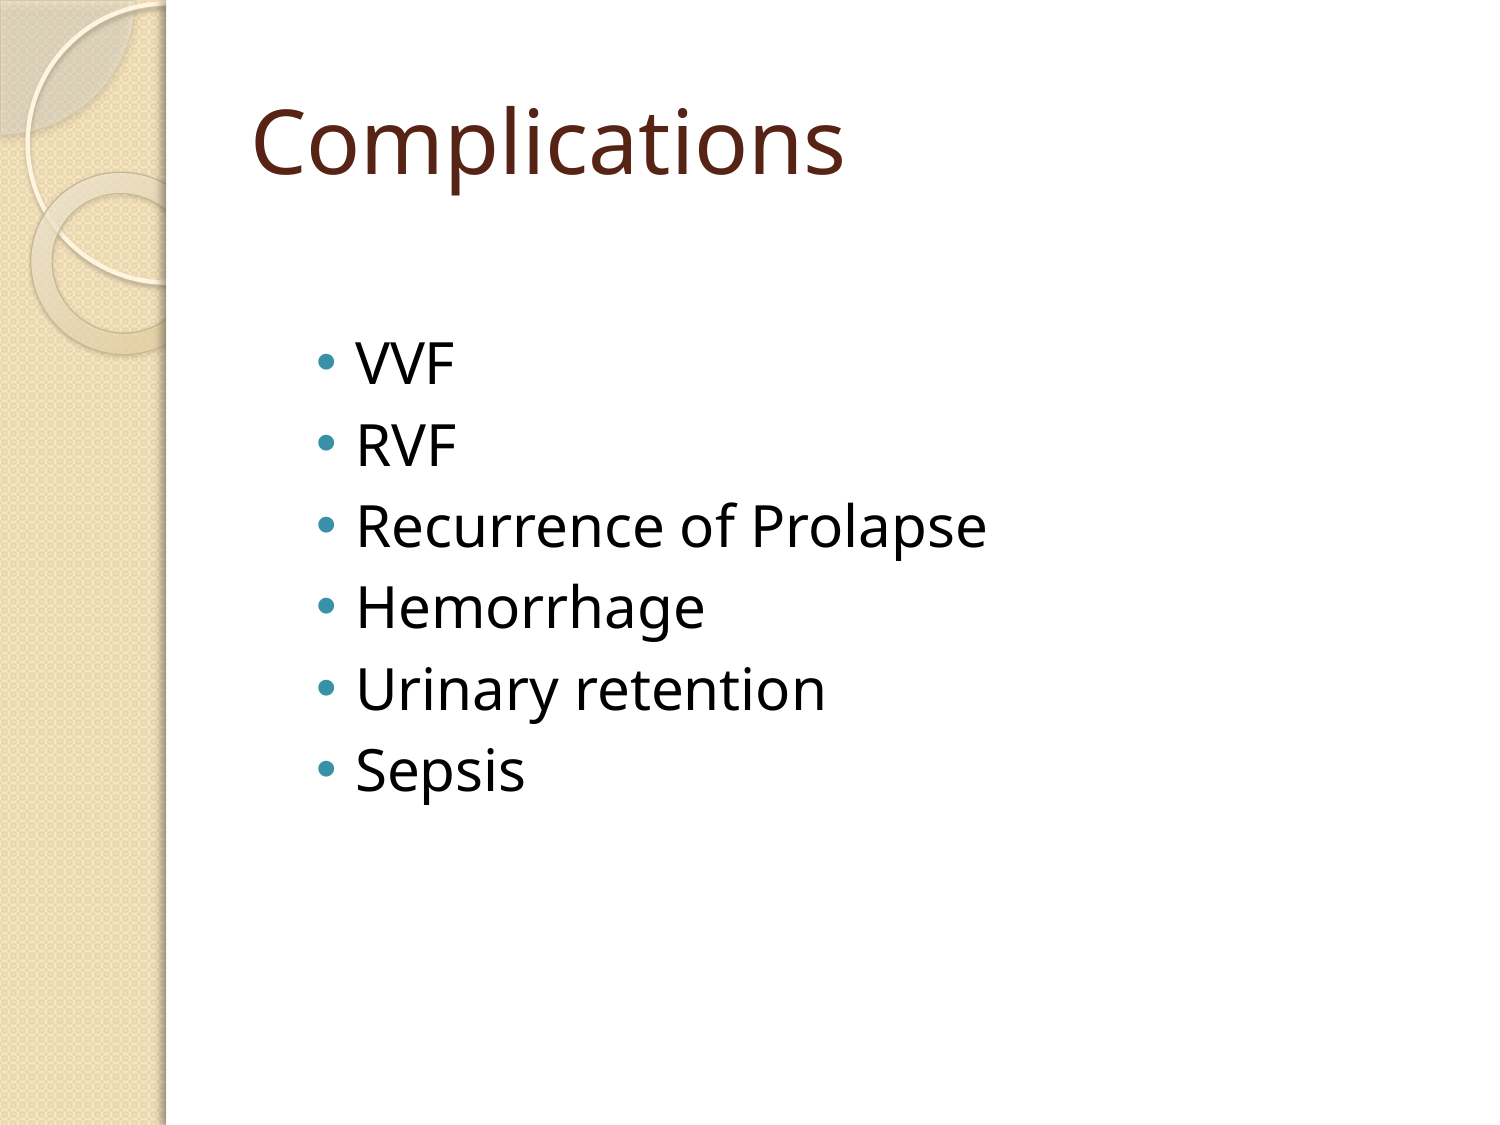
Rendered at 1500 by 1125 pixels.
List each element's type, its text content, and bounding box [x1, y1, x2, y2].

list VVF RVF Recurrence of Prolapse Hemorrhage Urinary retention Sepsis [235, 237, 1466, 1025]
title Complications [235, 45, 1466, 233]
